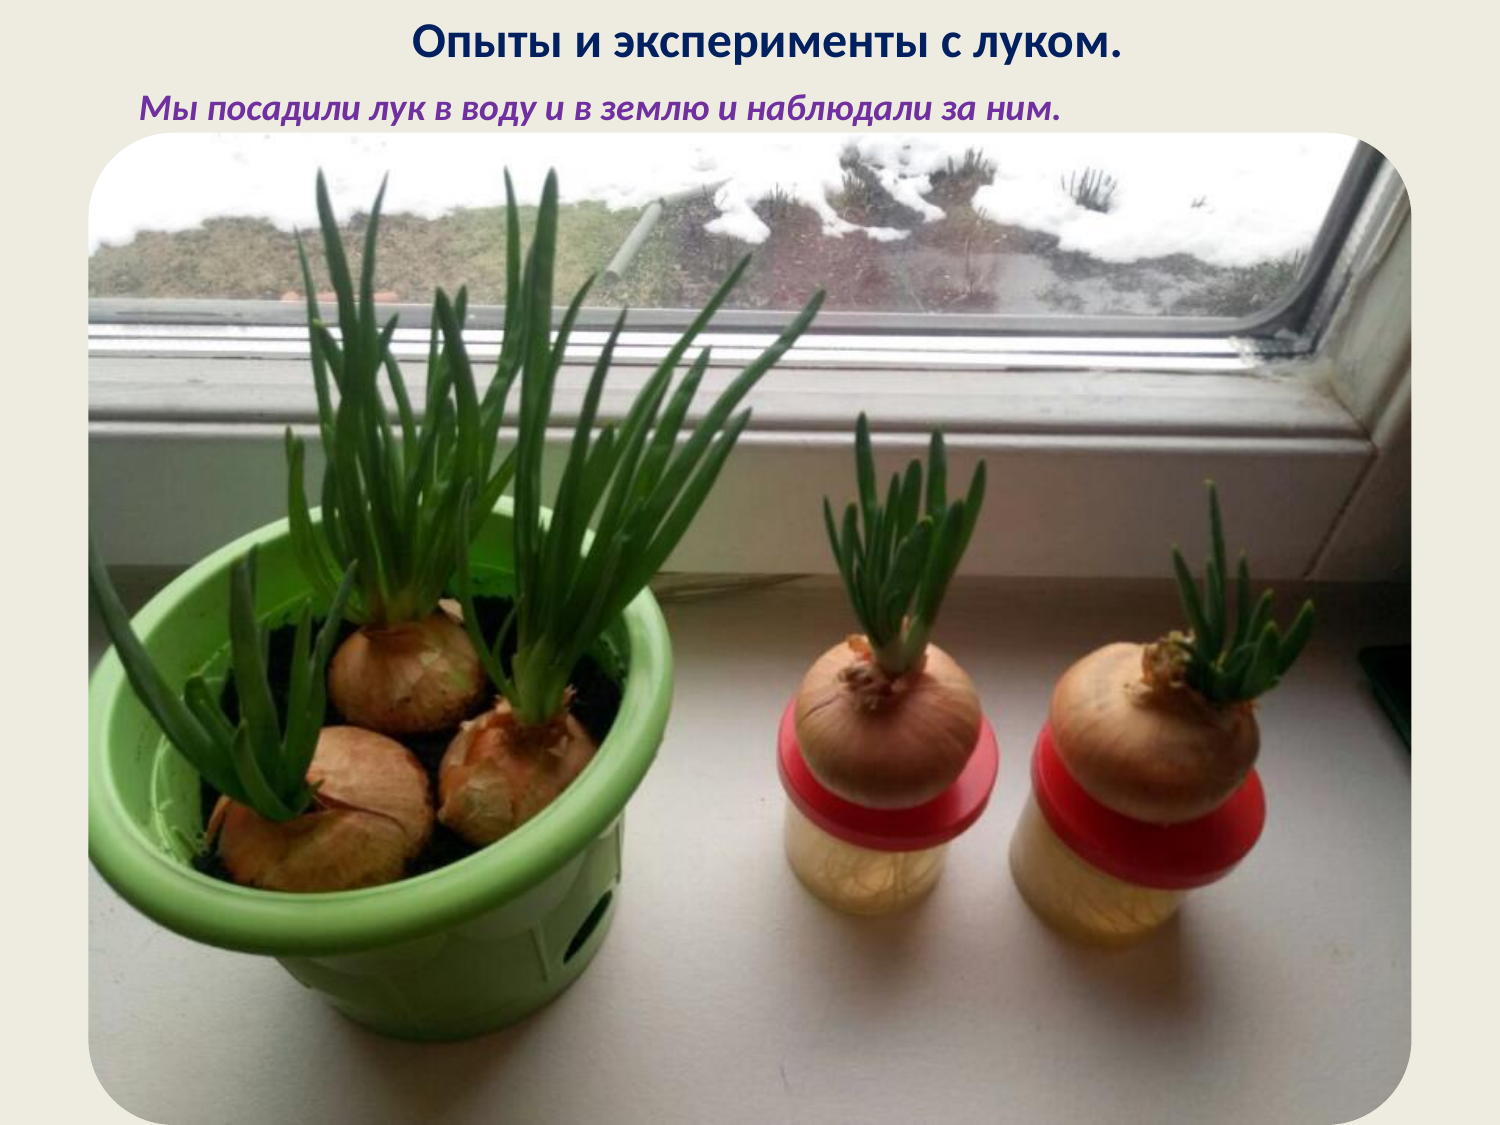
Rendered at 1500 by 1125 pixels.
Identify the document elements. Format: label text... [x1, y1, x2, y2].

text_box Опыты и эксперименты с луком. [289, 0, 1247, 75]
picture [88, 132, 1412, 1125]
text_box Мы посадили лук в воду и в землю и наблюдали за ним. [123, 75, 1306, 131]
